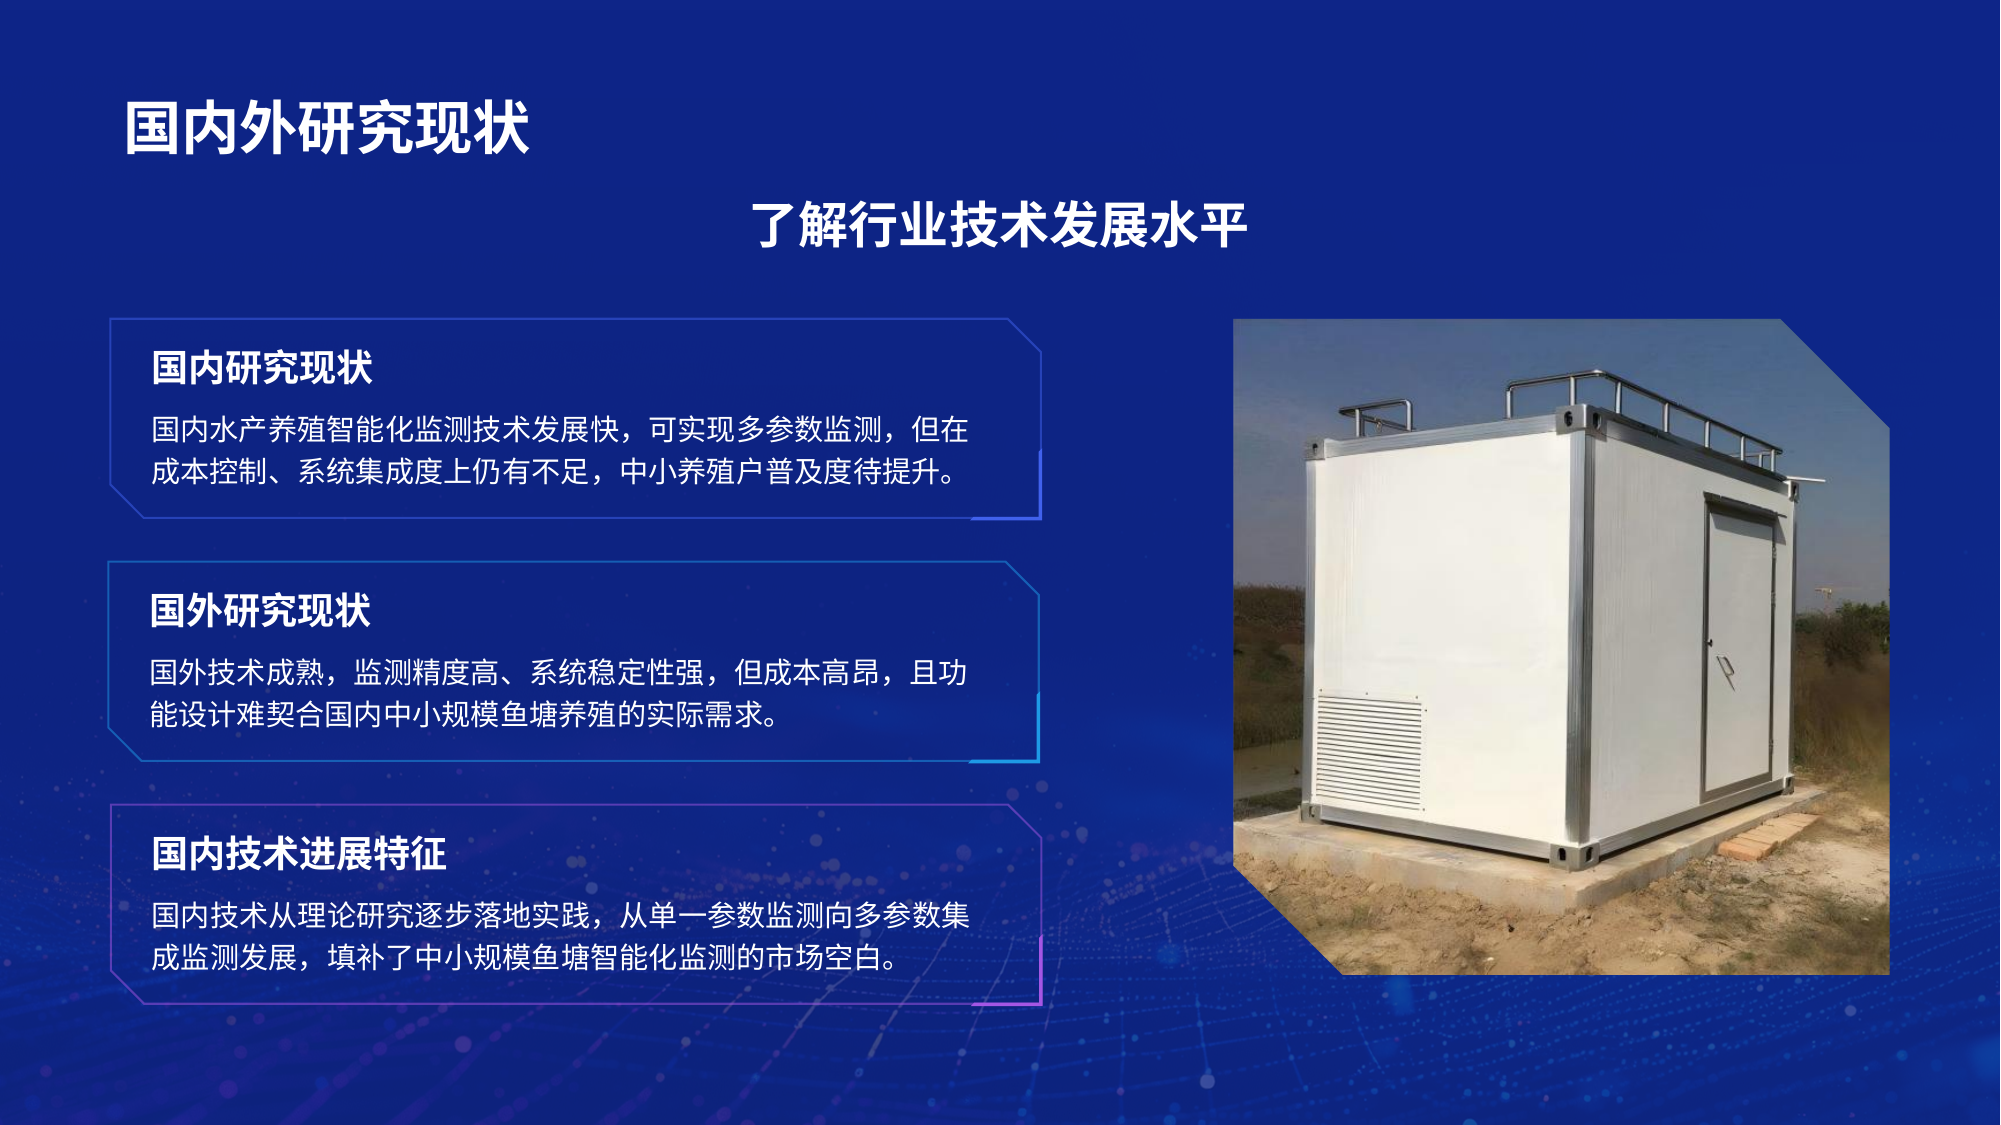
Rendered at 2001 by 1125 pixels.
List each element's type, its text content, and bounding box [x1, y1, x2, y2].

title 国内外研究现状 [108, 21, 1890, 169]
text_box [108, 185, 1890, 1007]
